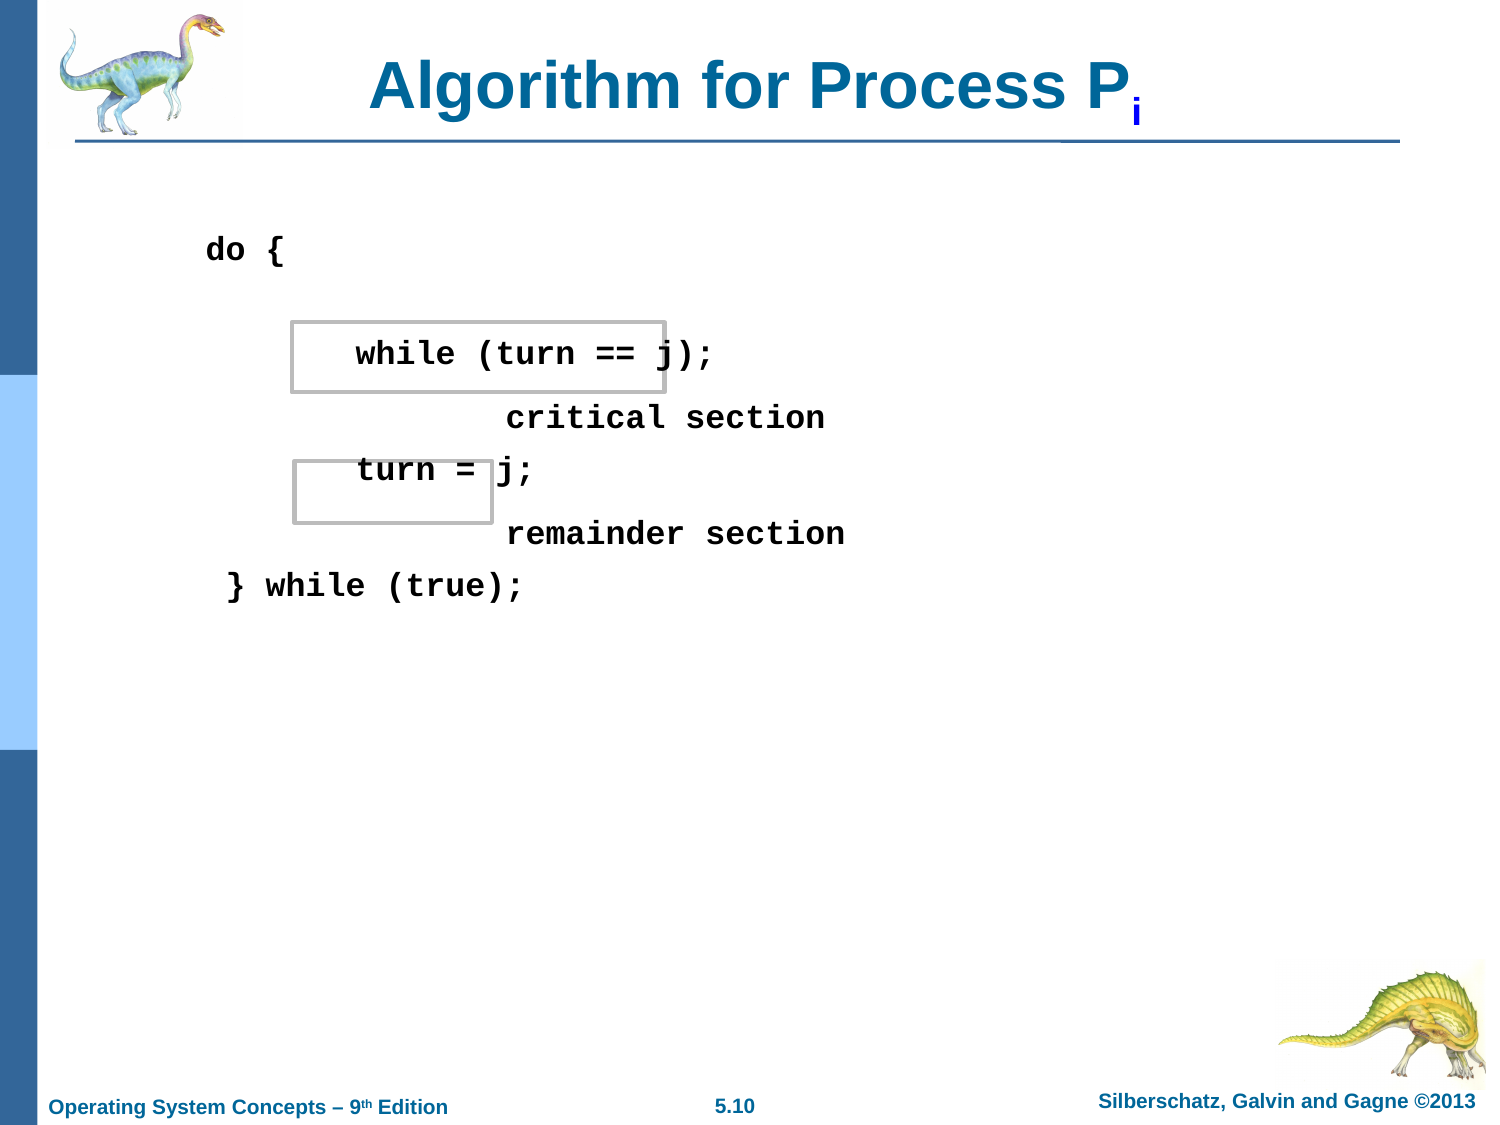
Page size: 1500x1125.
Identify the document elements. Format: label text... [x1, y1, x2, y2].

title Algorithm for Process Pi [75, 45, 1436, 141]
list do { while (turn == j); critical section turn = j; remainder section } while (true); [134, 215, 1405, 998]
picture [1275, 959, 1486, 1090]
picture [46, 0, 243, 149]
